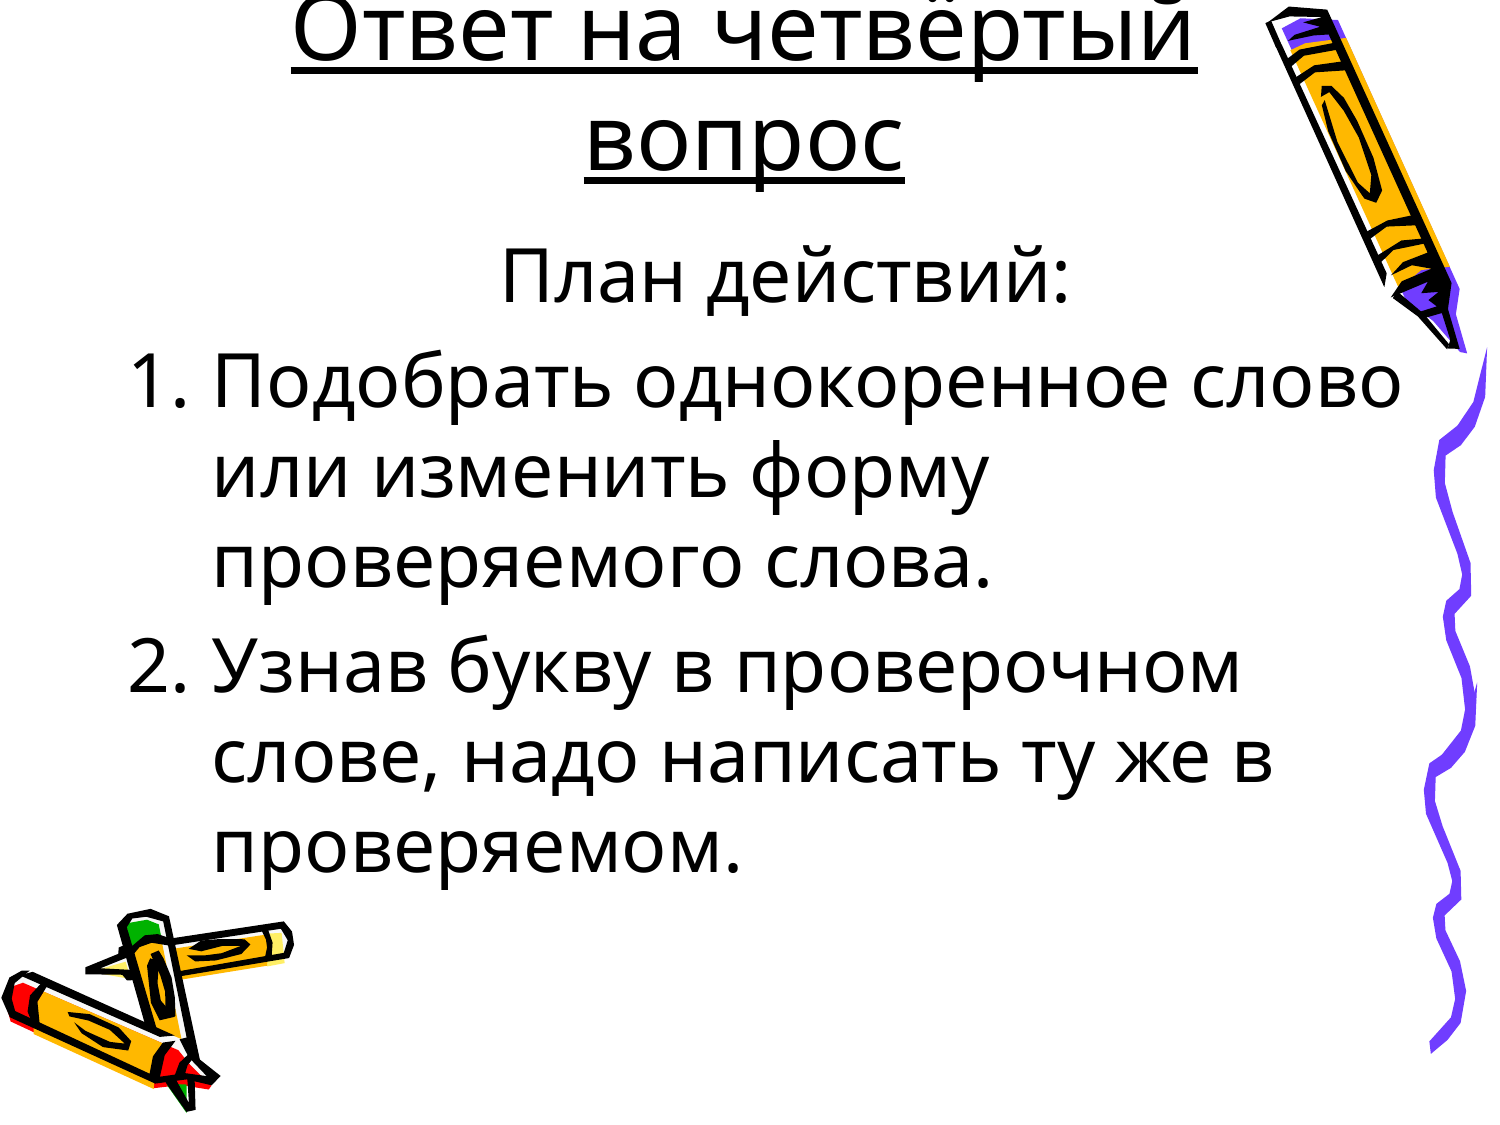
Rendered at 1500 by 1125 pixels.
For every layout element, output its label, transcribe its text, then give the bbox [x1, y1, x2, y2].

title Ответ на четвёртый вопрос [112, 24, 1377, 197]
list План действий: Подобрать однокоренное слово или изменить форму проверяемого слова. Узнав букву в проверочном слове, надо написать ту же в проверяемом. [112, 219, 1459, 1000]
